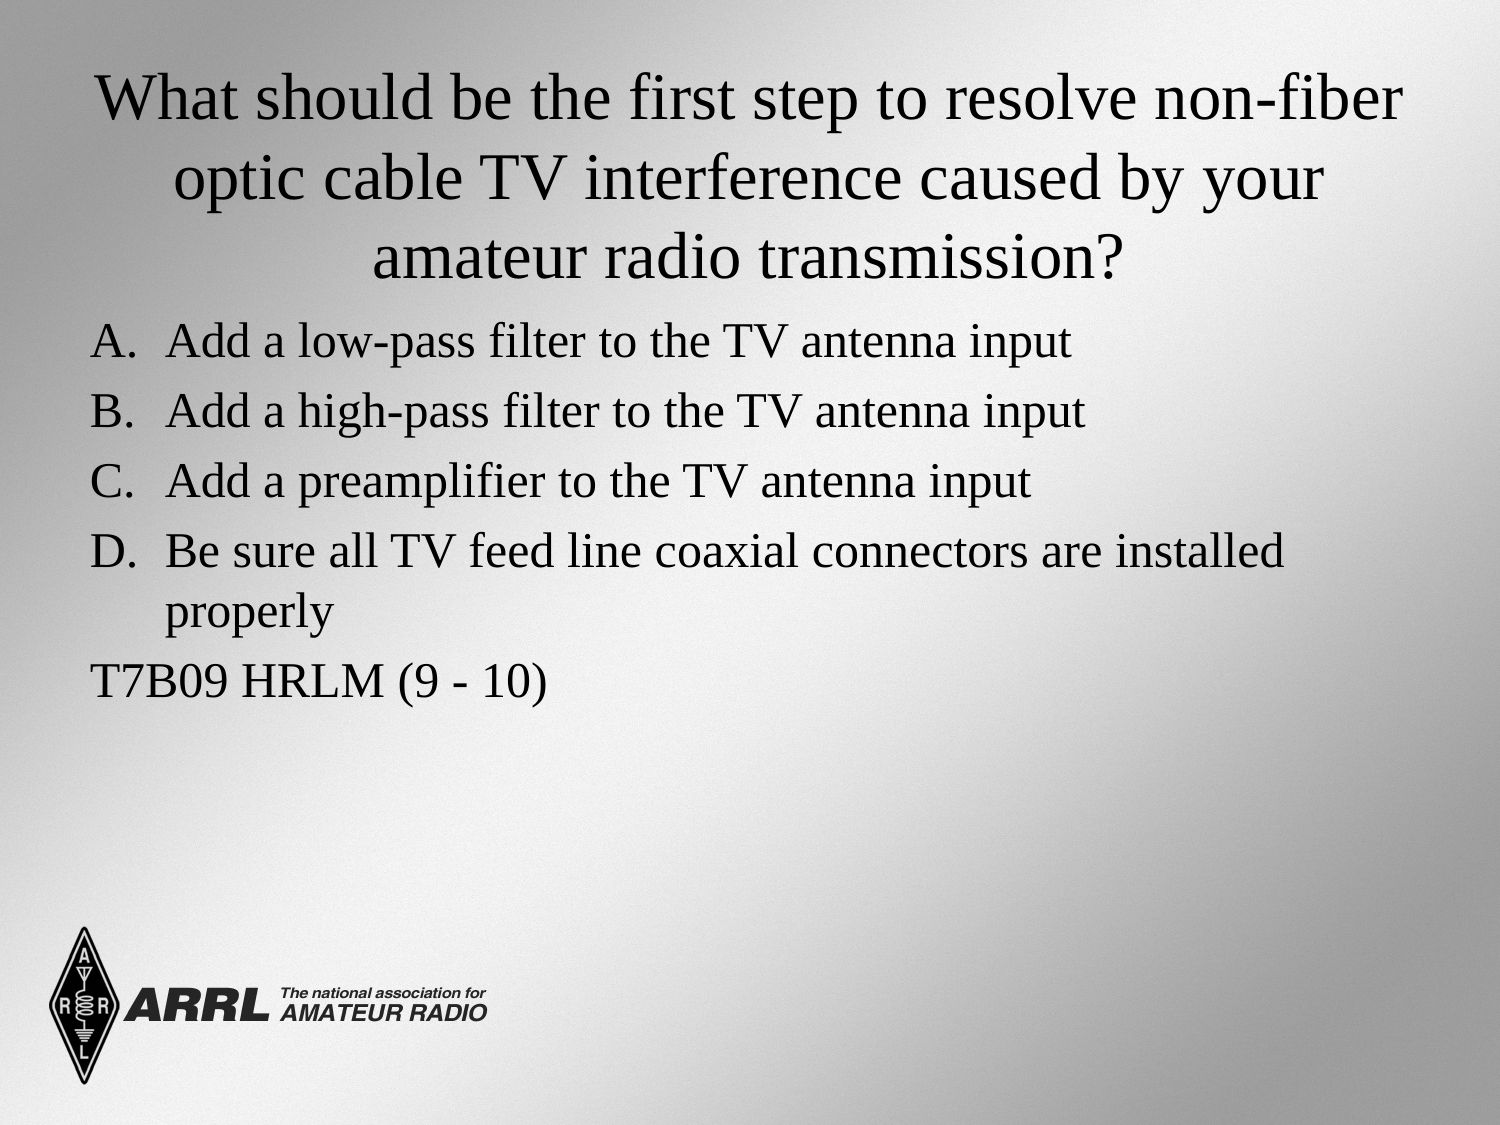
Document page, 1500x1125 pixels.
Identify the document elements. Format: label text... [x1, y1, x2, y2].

title What should be the first step to resolve non-fiber optic cable TV interference caused by your amateur radio transmission? [75, 45, 1425, 233]
list Add a low-pass filter to the TV antenna input Add a high-pass filter to the TV antenna input Add a preamplifier to the TV antenna input Be sure all TV feed line coaxial connectors are installed properly T7B09 HRLM (9 - 10) [75, 299, 1425, 1005]
picture [0, 0, 1500, 1125]
